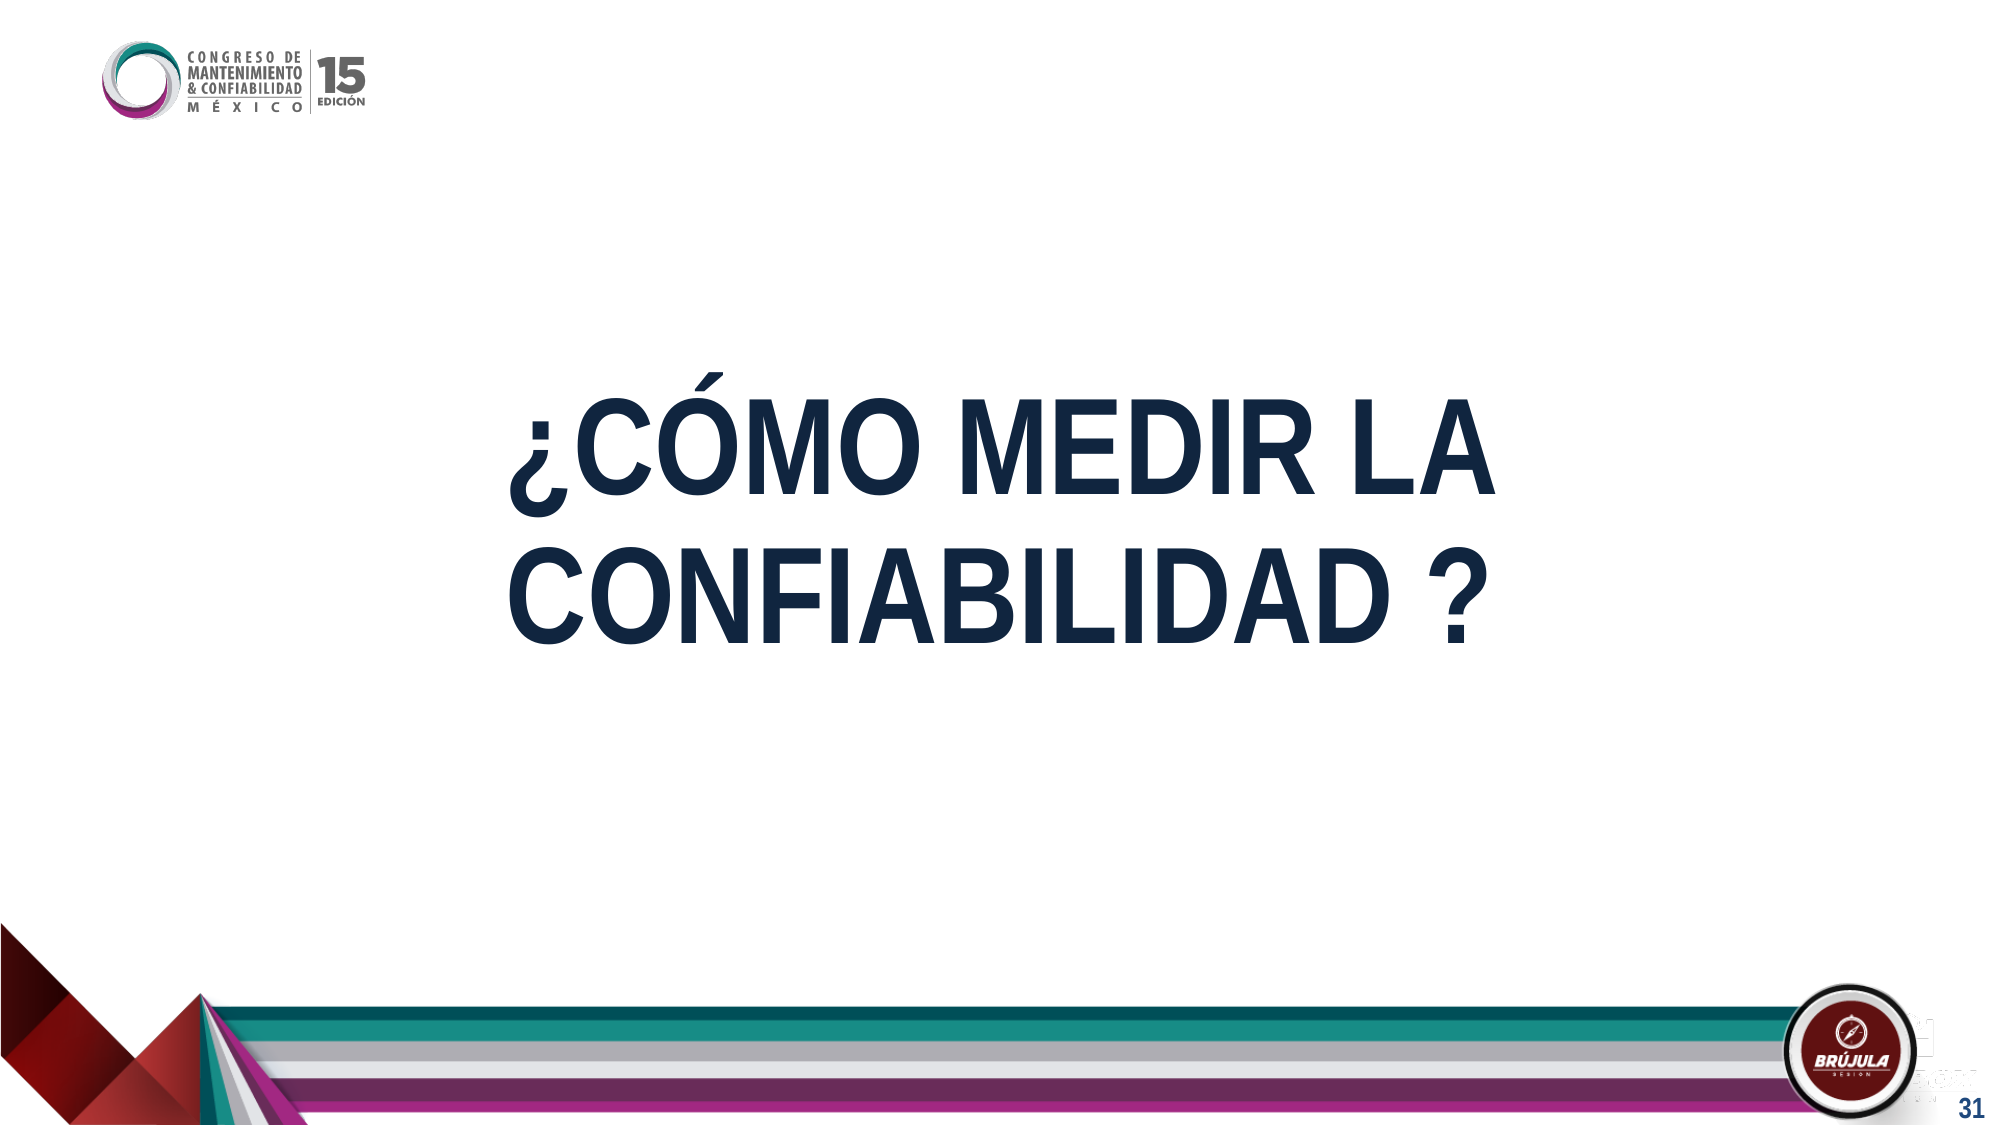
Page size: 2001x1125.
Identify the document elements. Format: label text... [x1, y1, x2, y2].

text_box 31 [1650, 1082, 2000, 1118]
title ¿CÓMO MEDIR LA CONFIABILIDAD ? [253, 445, 1747, 604]
picture [101, 41, 366, 120]
picture [0, 923, 1977, 1125]
